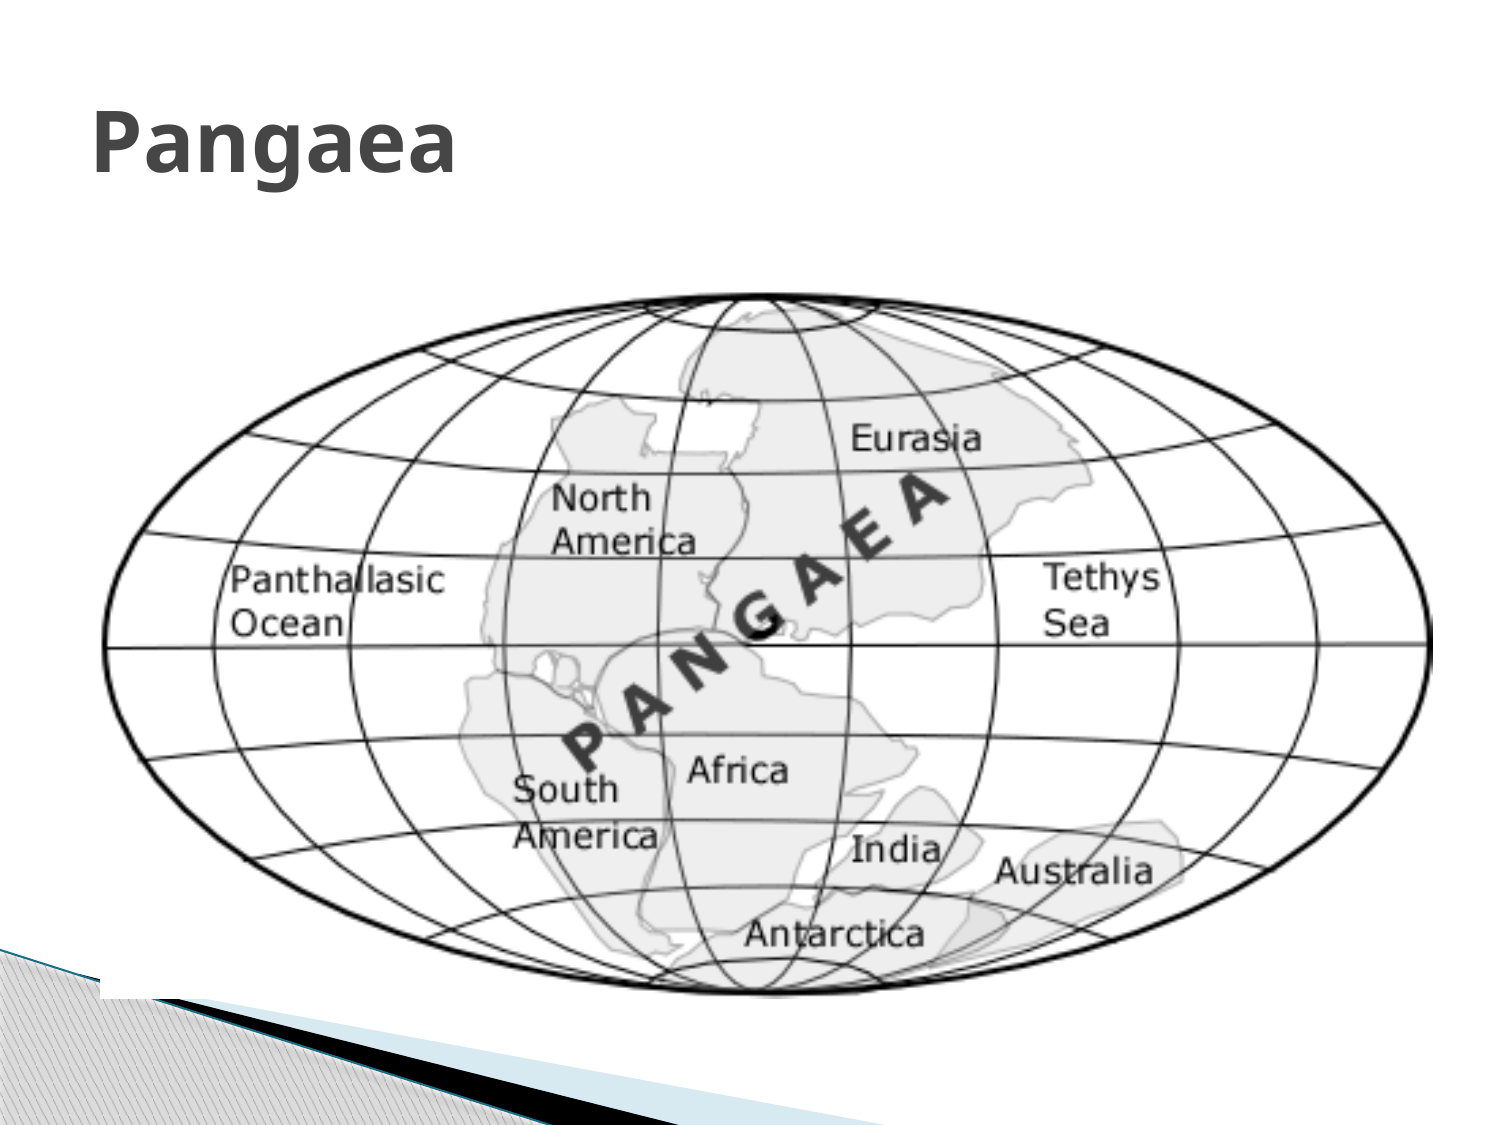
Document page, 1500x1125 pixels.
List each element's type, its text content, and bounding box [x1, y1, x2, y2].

title Pangaea [75, 45, 1425, 233]
picture [100, 291, 1433, 999]
